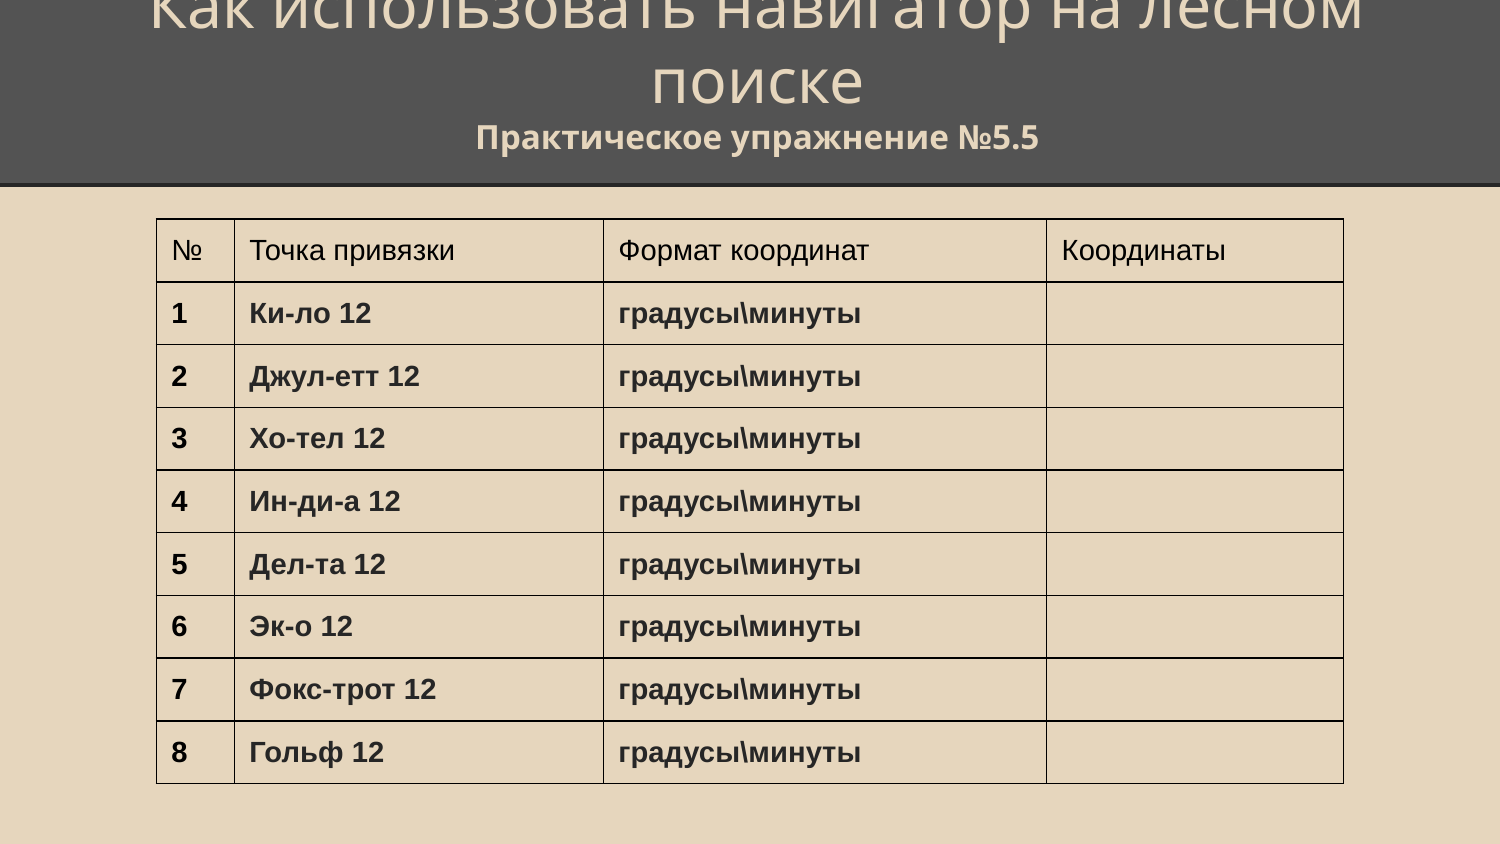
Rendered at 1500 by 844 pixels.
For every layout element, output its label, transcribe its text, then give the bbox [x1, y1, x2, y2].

table_cell 3 [157, 408, 234, 469]
table_cell Гольф 12 [235, 722, 603, 783]
table_cell градусы\минуты [604, 596, 1046, 657]
table_cell [1047, 408, 1343, 469]
table_cell градусы\минуты [604, 283, 1046, 344]
table_header Координаты [1047, 220, 1343, 281]
table_cell Фокс-трот 12 [235, 659, 603, 720]
table_cell [1047, 471, 1343, 532]
table_cell 1 [157, 283, 234, 344]
table_cell 6 [157, 596, 234, 657]
table_cell Эк-о 12 [235, 596, 603, 657]
table_header Формат координат [604, 220, 1046, 281]
table_cell градусы\минуты [604, 345, 1046, 407]
table_cell 7 [157, 659, 234, 720]
table_cell Ки-ло 12 [235, 283, 603, 344]
table_cell Ин-ди-а 12 [235, 471, 603, 532]
table_cell [1047, 659, 1343, 720]
table_cell 4 [157, 471, 234, 532]
table_cell градусы\минуты [604, 533, 1046, 595]
table_cell градусы\минуты [604, 722, 1046, 783]
table_header Точка привязки [235, 220, 603, 281]
table_header № [157, 220, 234, 281]
title Как использовать навигатор на лесном поиске Практическое упражнение №5.5 [24, 10, 1492, 172]
table_cell [1047, 345, 1343, 407]
table_cell [1047, 533, 1343, 595]
table_cell градусы\минуты [604, 471, 1046, 532]
table_cell Хо-тел 12 [235, 408, 603, 469]
table_cell 8 [157, 722, 234, 783]
table_cell [1047, 722, 1343, 783]
table_cell Дел-та 12 [235, 533, 603, 595]
table_cell 5 [157, 533, 234, 595]
table_cell 2 [157, 345, 234, 407]
table_cell [1047, 283, 1343, 344]
table_cell градусы\минуты [604, 408, 1046, 469]
table_cell Джул-етт 12 [235, 345, 603, 407]
table_cell градусы\минуты [604, 659, 1046, 720]
table_cell [1047, 596, 1343, 657]
